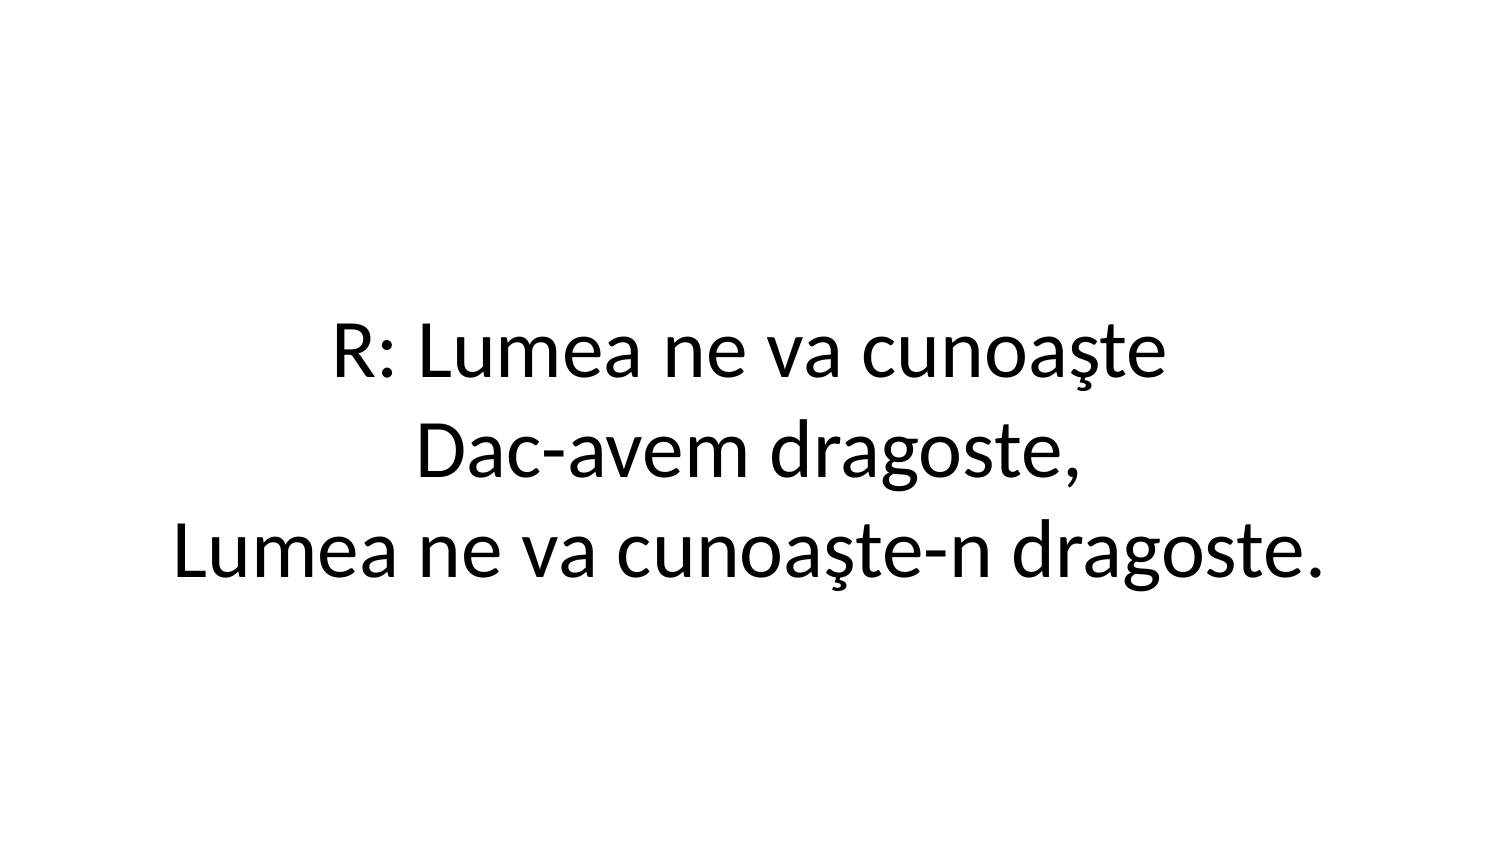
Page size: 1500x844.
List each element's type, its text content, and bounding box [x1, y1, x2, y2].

text_box R: Lumea ne va cunoaşte Dac-avem dragoste, Lumea ne va cunoaşte-n dragoste. [157, 242, 1343, 602]
